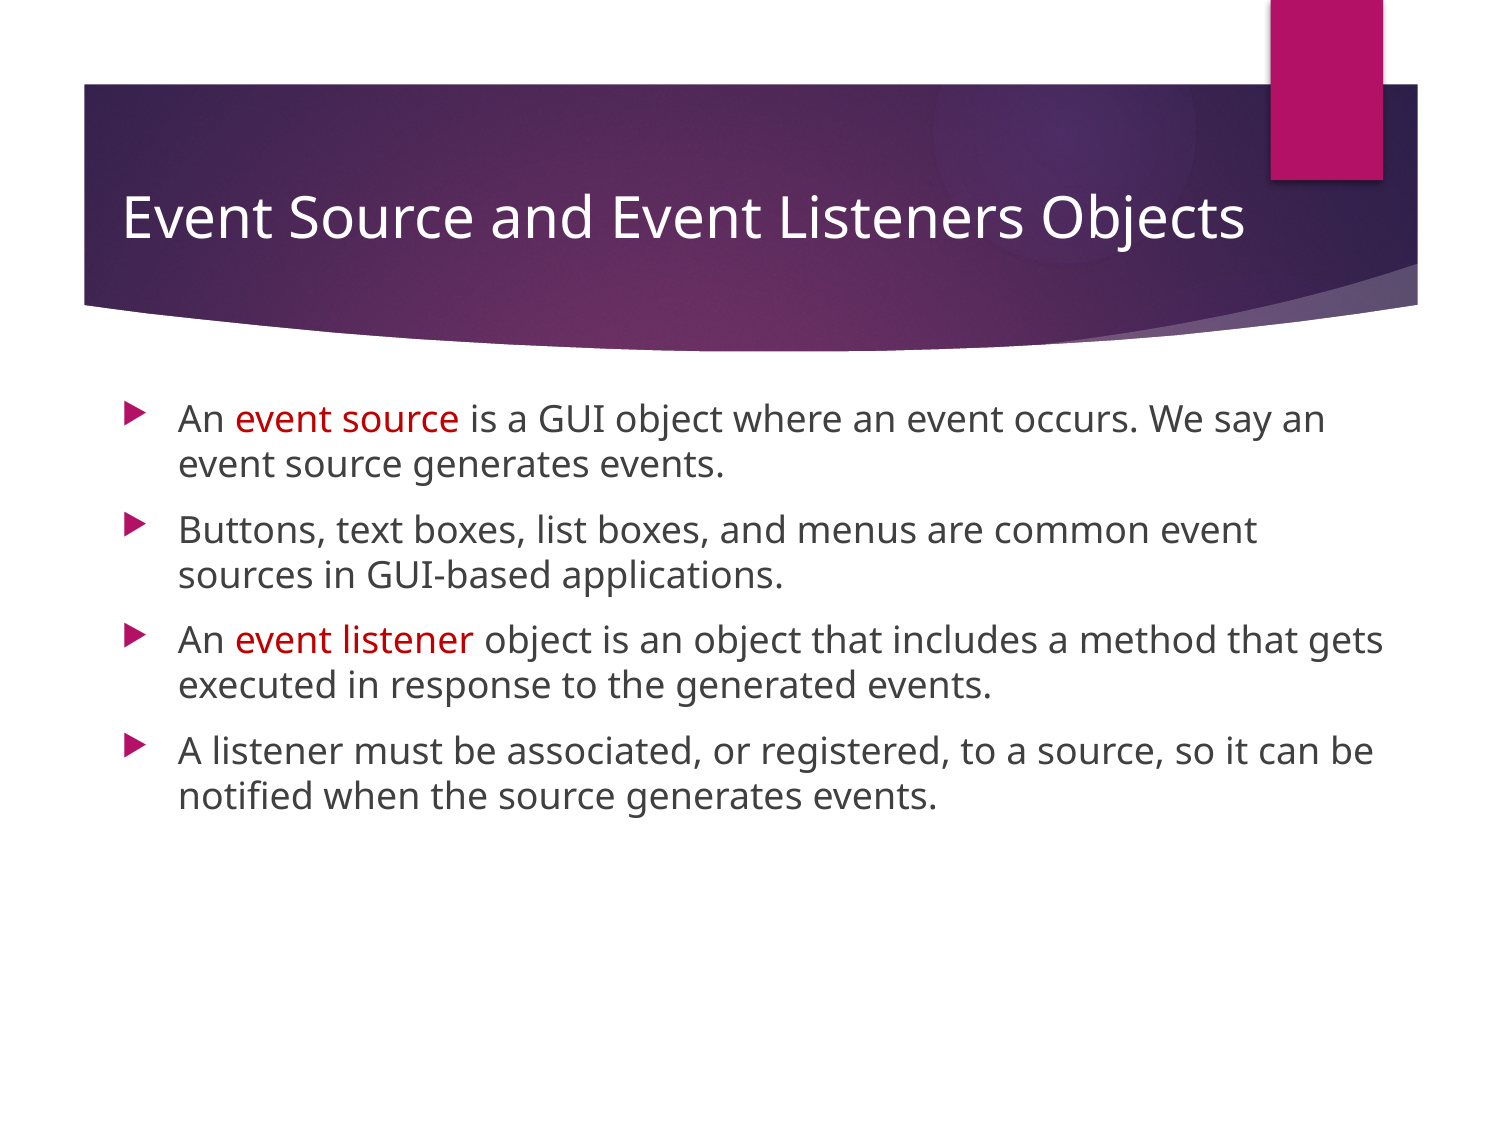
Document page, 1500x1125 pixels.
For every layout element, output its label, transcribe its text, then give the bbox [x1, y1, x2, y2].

title Event Source and Event Listeners Objects [106, 152, 1320, 278]
list An event source is a GUI object where an event occurs. We say an event source generates events. Buttons, text boxes, list boxes, and menus are common event sources in GUI-based applications. An event listener object is an object that includes a method that gets executed in response to the generated events. A listener must be associated, or registered, to a source, so it can be notified when the source generates events. [106, 387, 1406, 1036]
